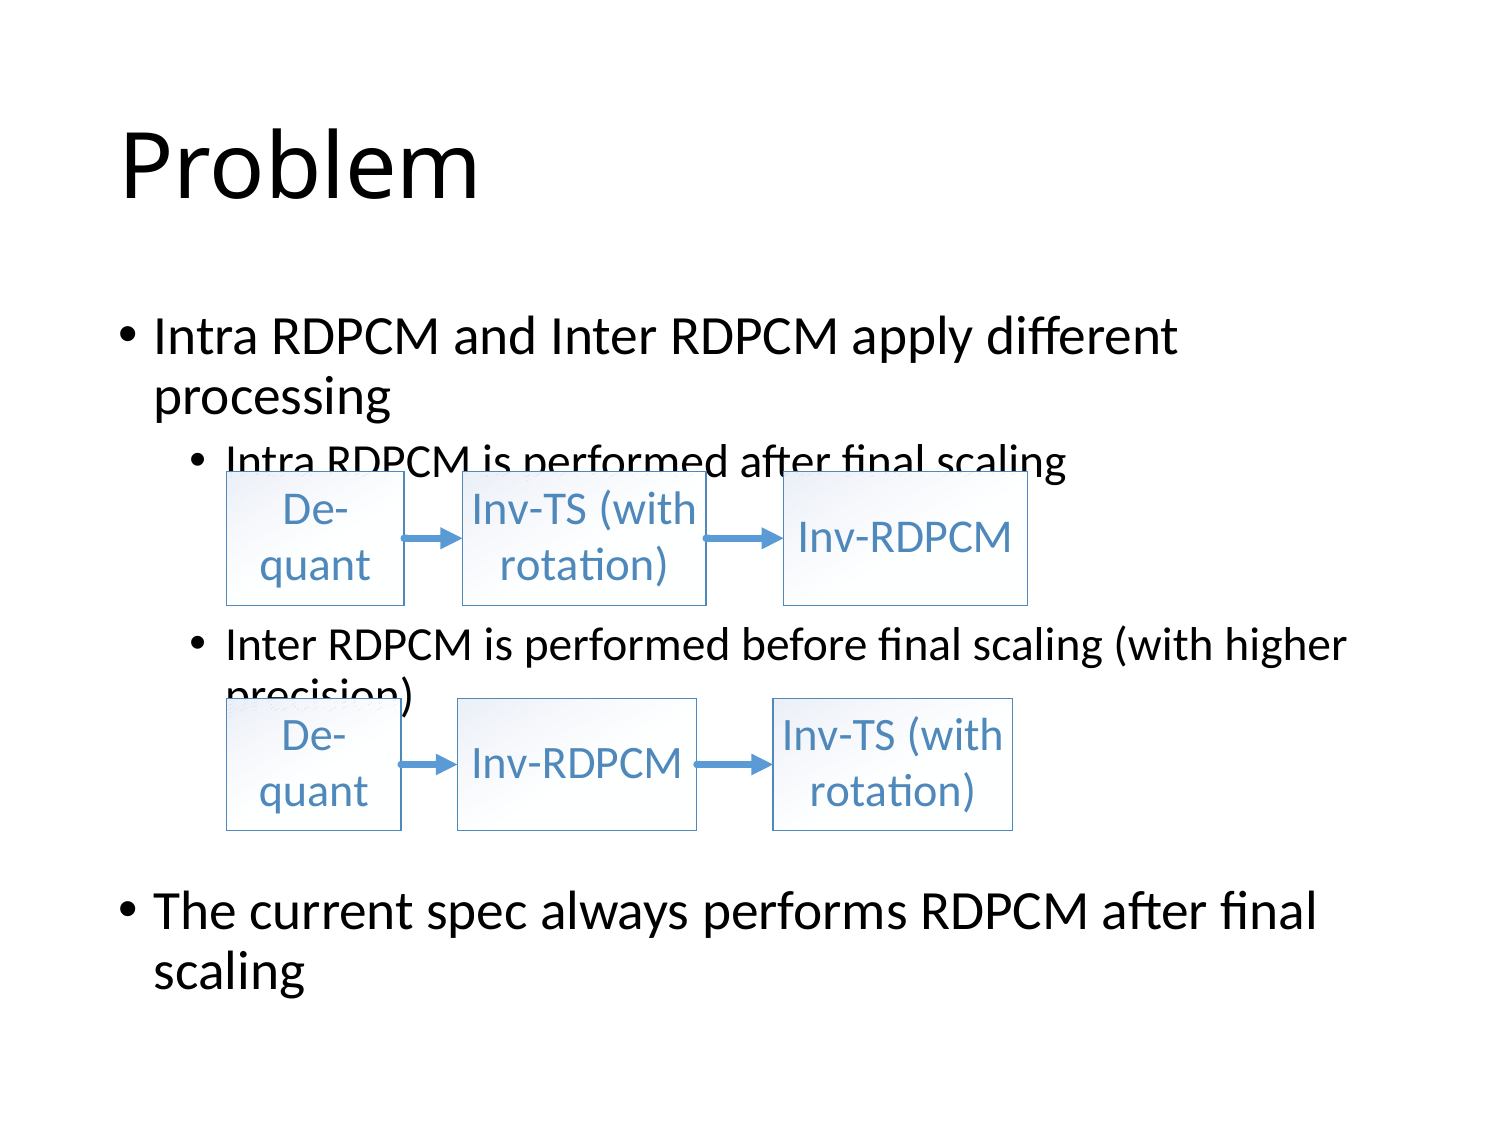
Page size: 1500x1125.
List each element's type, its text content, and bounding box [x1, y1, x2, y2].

picture [224, 465, 1037, 617]
title Problem [103, 59, 1397, 278]
picture [224, 692, 1037, 842]
list Intra RDPCM and Inter RDPCM apply different processing Intra RDPCM is performed after final scaling Inter RDPCM is performed before final scaling (with higher precision) The current spec always performs RDPCM after final scaling [103, 299, 1397, 1014]
